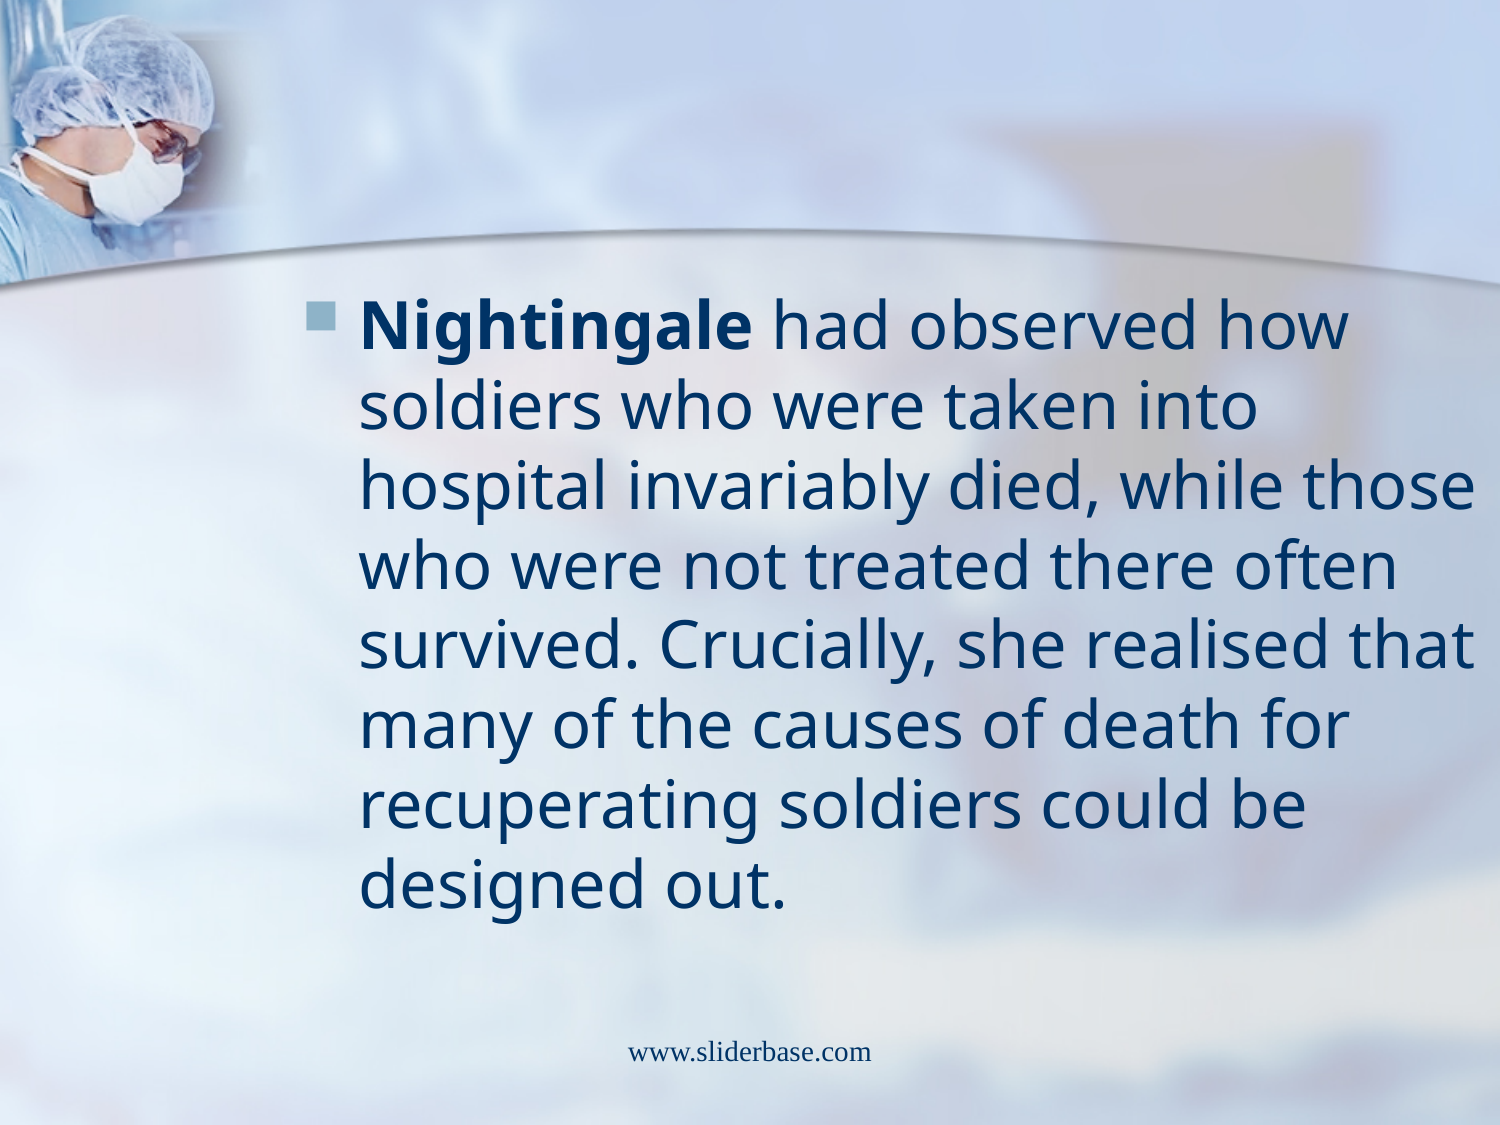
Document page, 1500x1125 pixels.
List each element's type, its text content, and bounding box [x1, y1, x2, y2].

footer www.sliderbase.com [512, 1024, 988, 1103]
list Nightingale had observed how soldiers who were taken into hospital invariably died, while those who were not treated there often survived. Crucially, she realised that many of the causes of death for recuperating soldiers could be designed out. [287, 275, 1500, 1050]
picture [0, 0, 1500, 1125]
